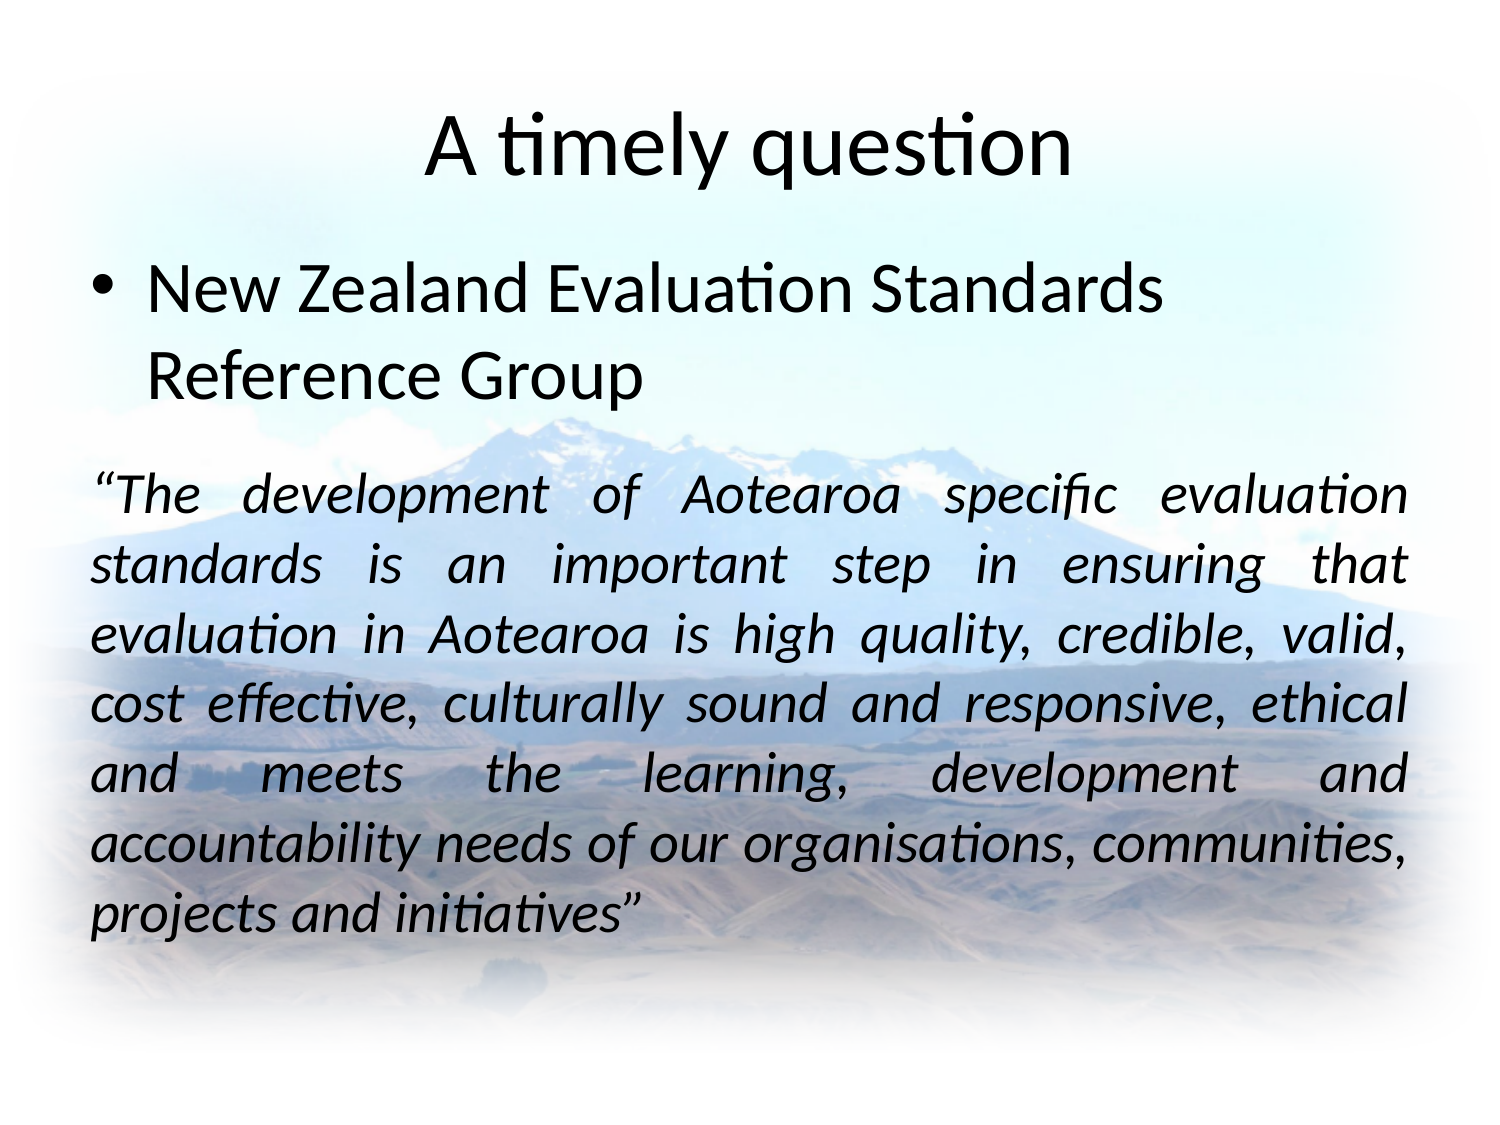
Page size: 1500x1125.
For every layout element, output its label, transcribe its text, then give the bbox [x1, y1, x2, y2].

title A timely question [75, 45, 1425, 231]
list New Zealand Evaluation Standards Reference Group “The development of Aotearoa specific evaluation standards is an important step in ensuring that evaluation in Aotearoa is high quality, credible, valid, cost effective, culturally sound and responsive, ethical and meets the learning, development and accountability needs of our organisations, communities, projects and initiatives” [75, 231, 1425, 1083]
